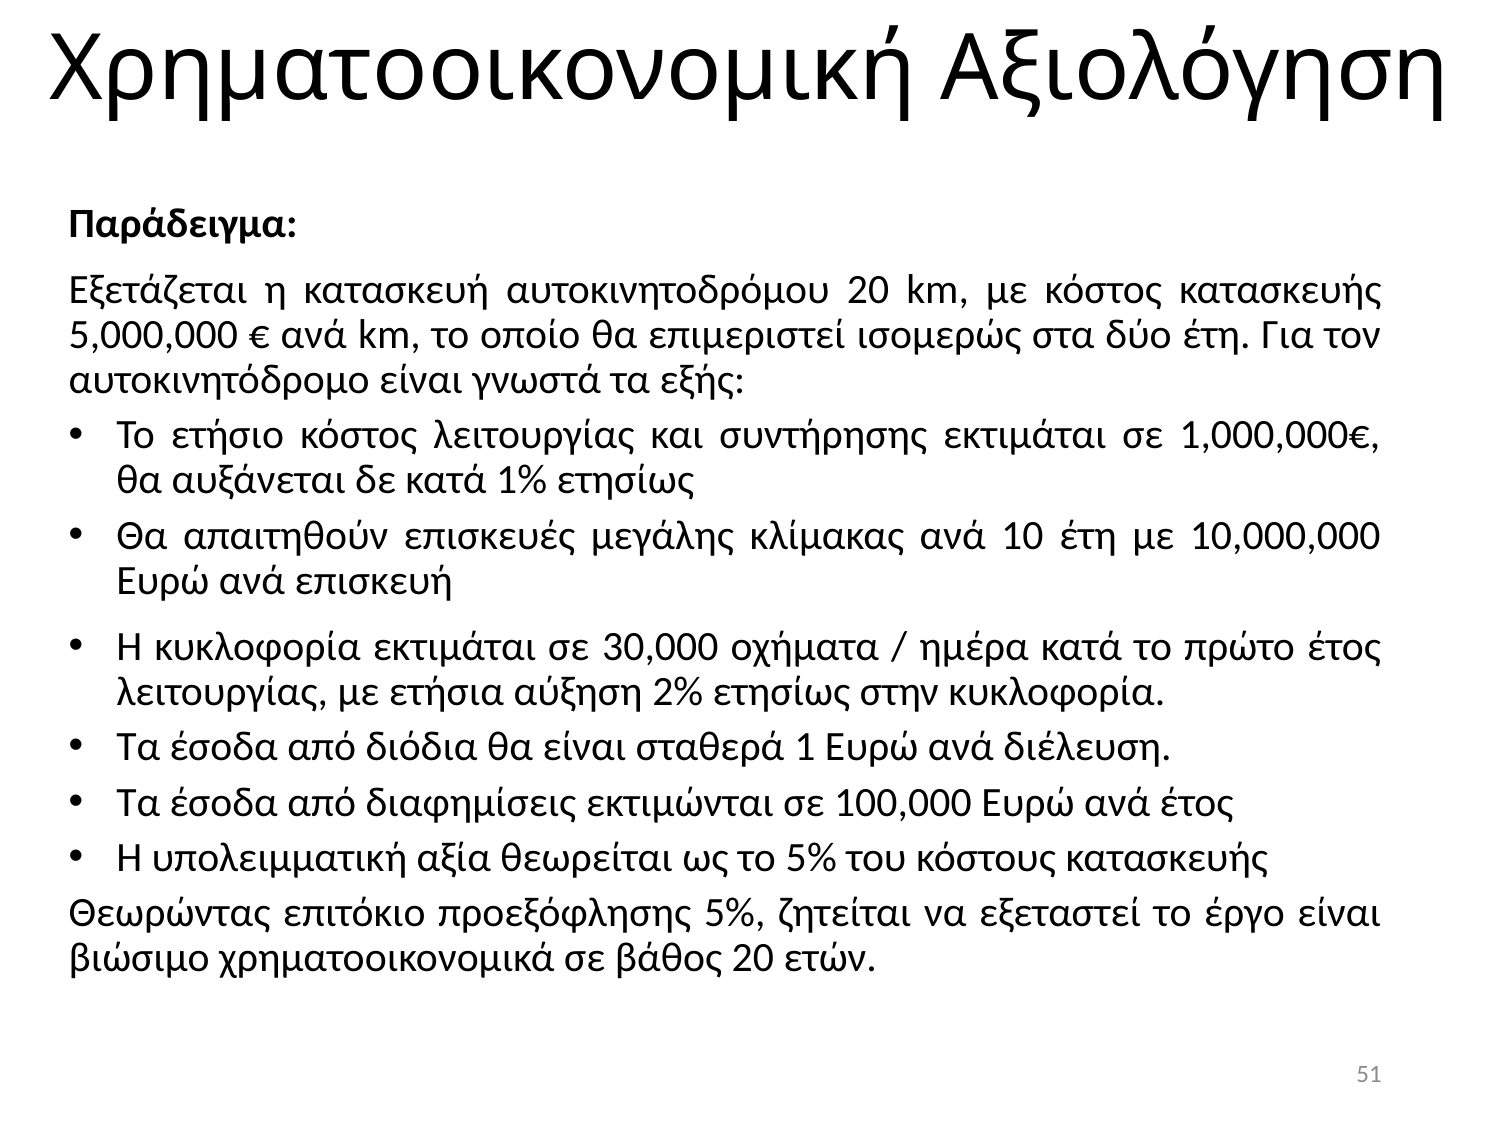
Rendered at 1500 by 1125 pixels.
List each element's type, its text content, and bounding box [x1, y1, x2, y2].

list Παράδειγμα: Εξετάζεται η κατασκευή αυτοκινητοδρόμου 20 km, με κόστος κατασκευής 5,000,000 € ανά km, το οποίο θα επιμεριστεί ισομερώς στα δύο έτη. Για τον αυτοκινητόδρομο είναι γνωστά τα εξής: Το ετήσιο κόστος λειτουργίας και συντήρησης εκτιμάται σε 1,000,000€, θα αυξάνεται δε κατά 1% ετησίως Θα απαιτηθούν επισκευές μεγάλης κλίμακας ανά 10 έτη με 10,000,000 Ευρώ ανά επισκευή Η κυκλοφορία εκτιμάται σε 30,000 οχήματα / ημέρα κατά το πρώτο έτος λειτουργίας, με ετήσια αύξηση 2% ετησίως στην κυκλοφορία. Τα έσοδα από διόδια θα είναι σταθερά 1 Ευρώ ανά διέλευση. Τα έσοδα από διαφημίσεις εκτιμώνται σε 100,000 Ευρώ ανά έτος Η υπολειμματική αξία θεωρείται ως το 5% του κόστους κατασκευής Θεωρώντας επιτόκιο προεξόφλησης 5%, ζητείται να εξεταστεί το έργο είναι βιώσιμο χρηματοοικονομικά σε βάθος 20 ετών. [53, 194, 1397, 1012]
slide_number 51 [1059, 1042, 1397, 1103]
title Χρηματοοικονομική Αξιολόγηση [0, 0, 1500, 141]
